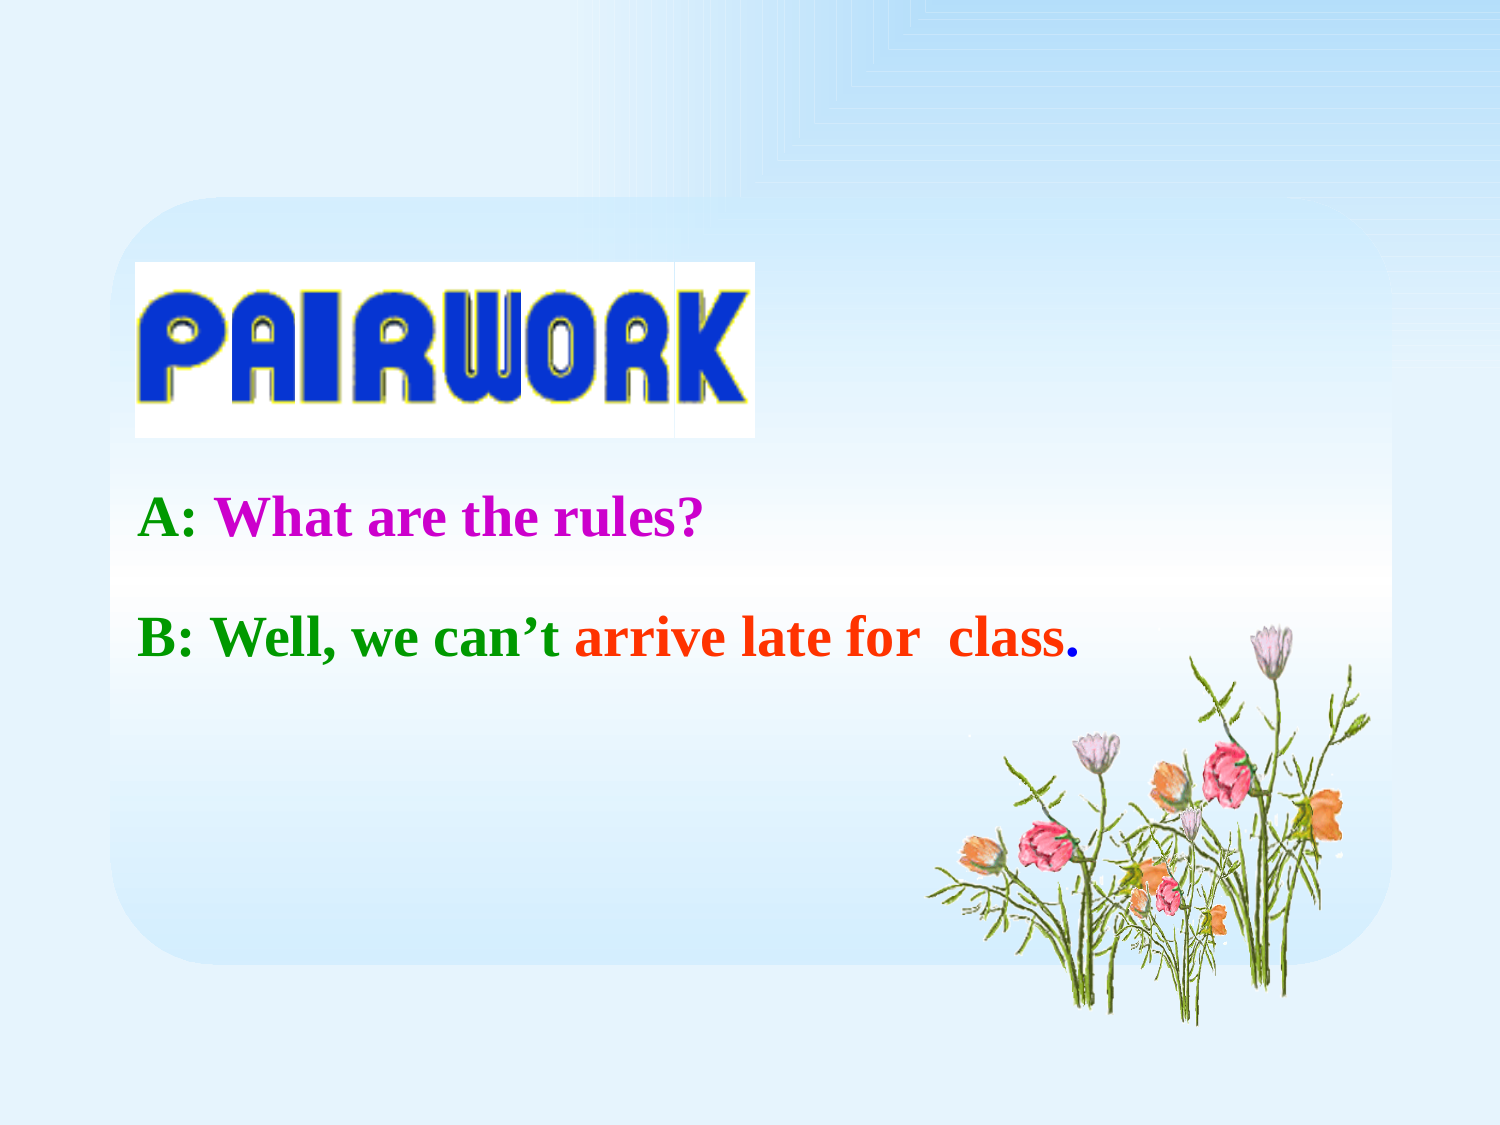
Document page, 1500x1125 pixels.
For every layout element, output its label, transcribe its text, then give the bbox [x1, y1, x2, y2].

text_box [912, 512, 1408, 1068]
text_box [135, 262, 755, 438]
text_box A: What are the rules? B: Well, we can’t arrive late for class. [122, 449, 1375, 676]
text_box [110, 197, 1392, 965]
